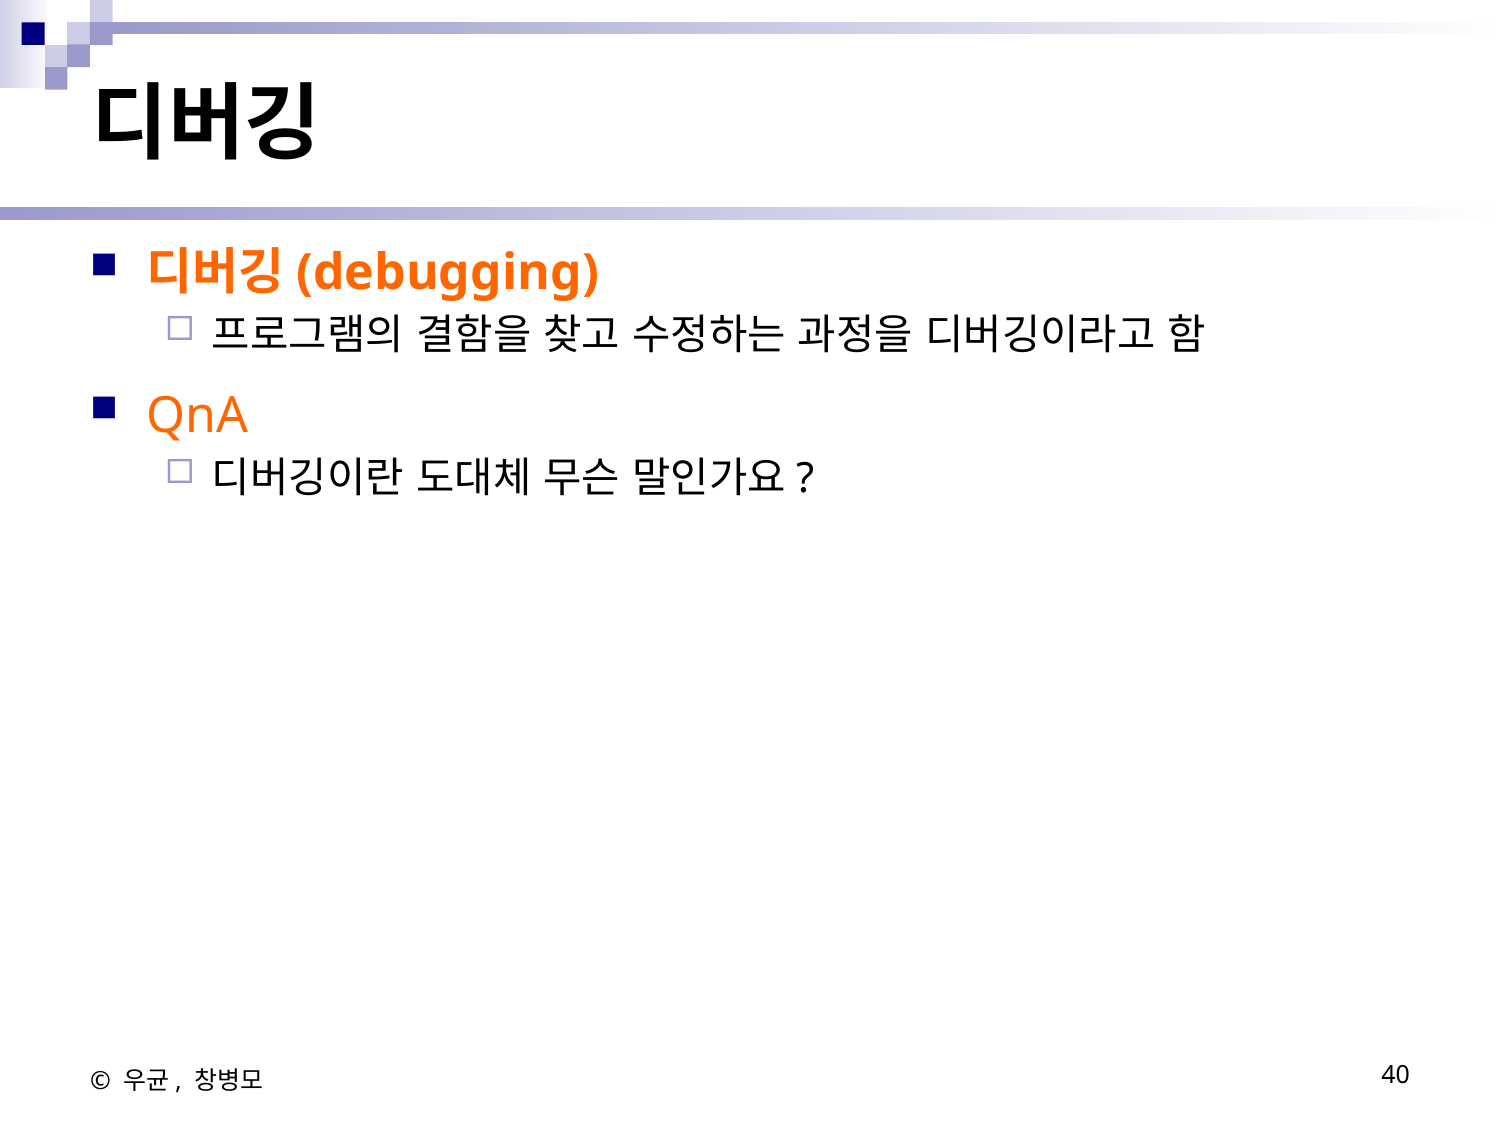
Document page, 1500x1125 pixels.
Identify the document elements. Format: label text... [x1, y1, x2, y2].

list 디버깅(debugging) 프로그램의 결함을 찾고 수정하는 과정을 디버깅이라고 함 QnA 디버깅이란 도대체 무슨 말인가요? [75, 231, 1425, 1024]
slide_number 40 [1074, 1025, 1425, 1100]
title 디버깅 [76, 42, 1427, 197]
slide_number © 우균, 창병모 [75, 1024, 425, 1103]
